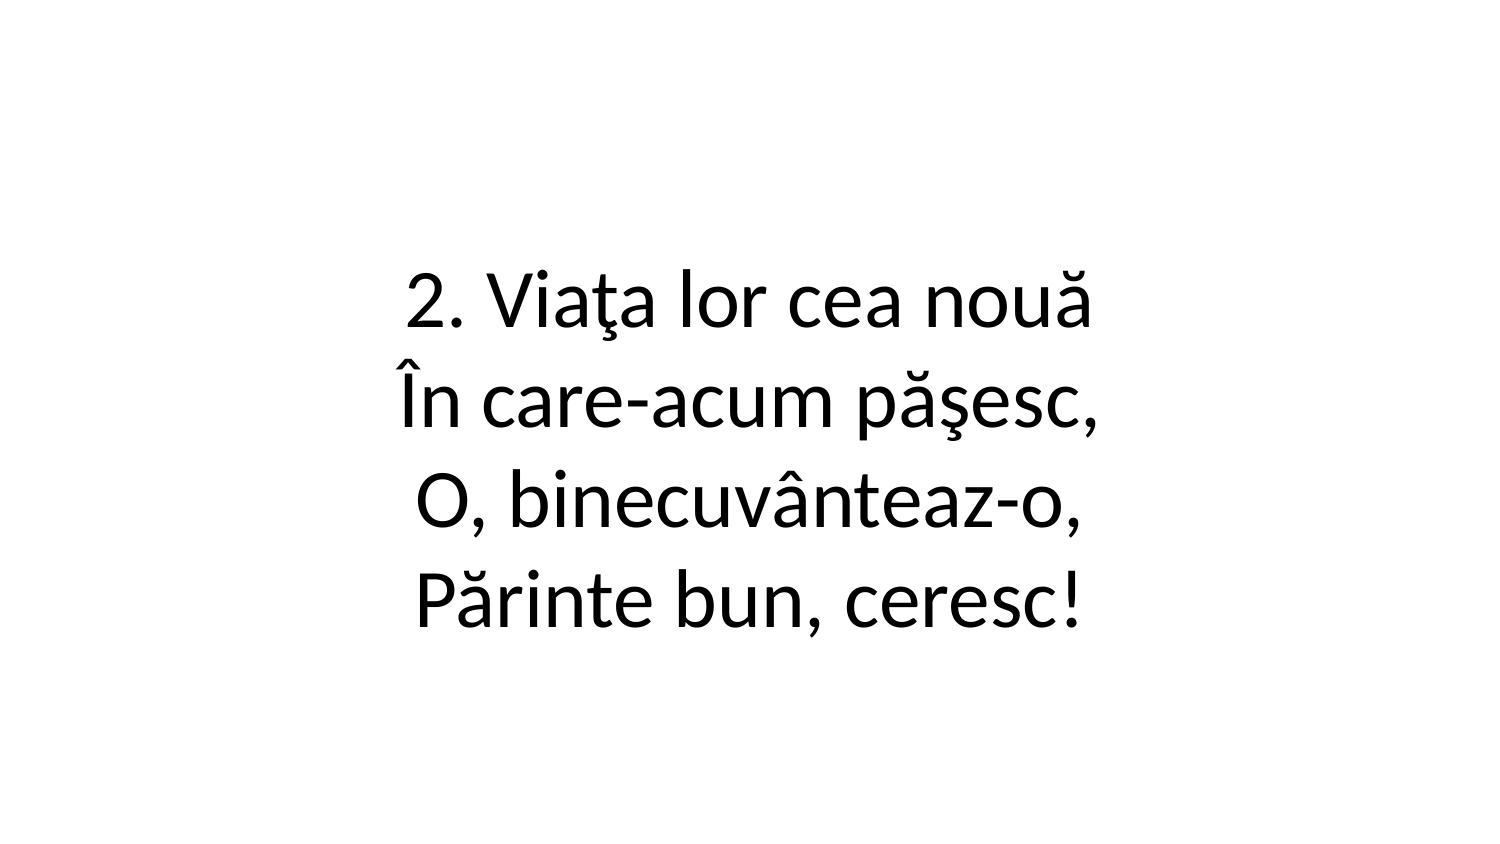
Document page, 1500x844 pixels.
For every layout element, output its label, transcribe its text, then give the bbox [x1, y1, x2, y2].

text_box 2. Viaţa lor cea nouă În care-acum păşesc, O, binecuvânteaz-o, Părinte bun, ceresc! [383, 192, 1117, 652]
